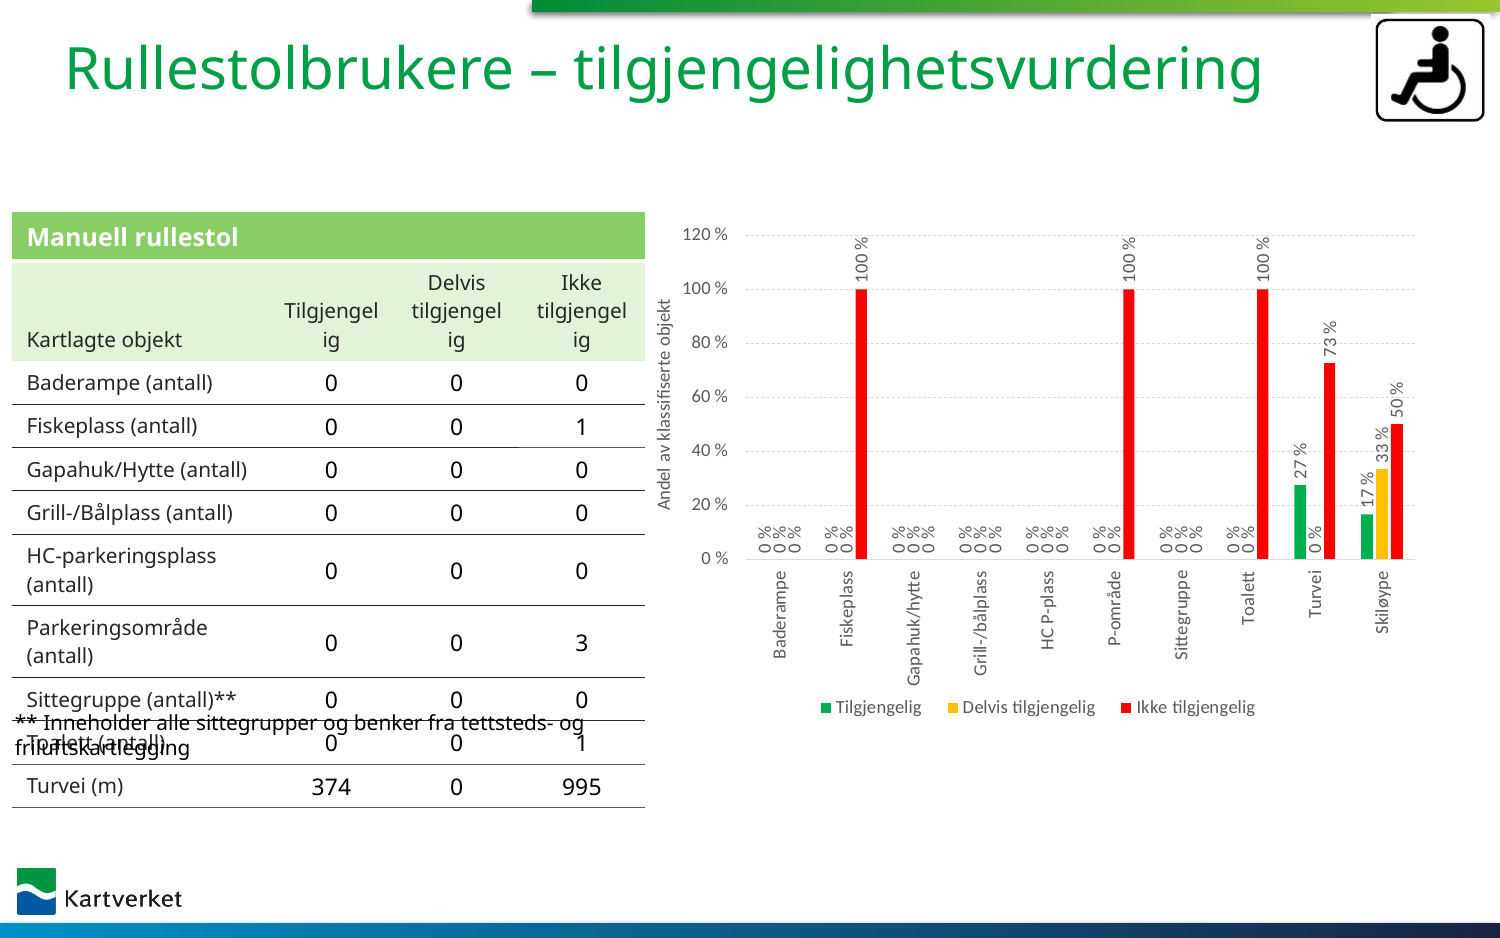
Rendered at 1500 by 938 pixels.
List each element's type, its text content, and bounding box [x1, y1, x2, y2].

table_cell 3 [519, 606, 638, 677]
table_cell 0 [519, 491, 638, 534]
table_cell 0 [394, 535, 519, 605]
table_cell HC-parkeringsplass (antall) [12, 535, 269, 605]
table_cell 0 [394, 405, 519, 447]
table_cell 0 [269, 606, 394, 677]
table_header Manuell rullestol [12, 212, 645, 259]
table_cell 0 [394, 361, 519, 404]
table_cell 0 [394, 491, 519, 534]
table_cell 0 [394, 448, 519, 490]
table_cell 995 [519, 768, 645, 807]
table_cell 374 [269, 768, 394, 807]
table_cell Gapahuk/Hytte (antall) [12, 448, 269, 490]
table_cell 0 [519, 678, 638, 702]
table_cell Parkeringsområde (antall) [12, 606, 269, 677]
table_cell Fiskeplass (antall) [12, 405, 269, 447]
text_box Rullestolbrukere – tilgjengelighetsvurdering [49, 12, 1372, 109]
table_cell 0 [269, 678, 394, 702]
table_cell Tilgjengelig [269, 263, 394, 361]
table_cell 0 [269, 405, 394, 447]
table_cell 0 [394, 768, 519, 807]
table_cell Grill-/Bålplass (antall) [12, 491, 269, 534]
picture [643, 218, 1426, 728]
table_cell 0 [269, 448, 394, 490]
table_cell 0 [269, 491, 394, 534]
picture [1371, 13, 1491, 127]
table_cell 1 [519, 405, 638, 447]
table_cell 0 [269, 535, 394, 605]
table_cell 0 [269, 361, 394, 404]
table_cell Ikke tilgjengelig [519, 263, 638, 361]
table_cell Baderampe (antall) [12, 361, 269, 404]
text_box ** Inneholder alle sittegrupper og benker fra tettsteds- og friluftskartlegging [0, 702, 745, 768]
table_cell 0 [519, 361, 638, 404]
table_cell 0 [394, 606, 519, 677]
table_cell 0 [519, 448, 638, 490]
table_cell 0 [394, 678, 519, 702]
table_cell Kartlagte objekt [12, 263, 269, 361]
table_cell Delvis tilgjengelig [394, 263, 519, 361]
table_cell Sittegruppe (antall)** [12, 678, 269, 702]
table_cell Turvei (m) [12, 768, 269, 807]
table_cell 0 [519, 535, 638, 605]
